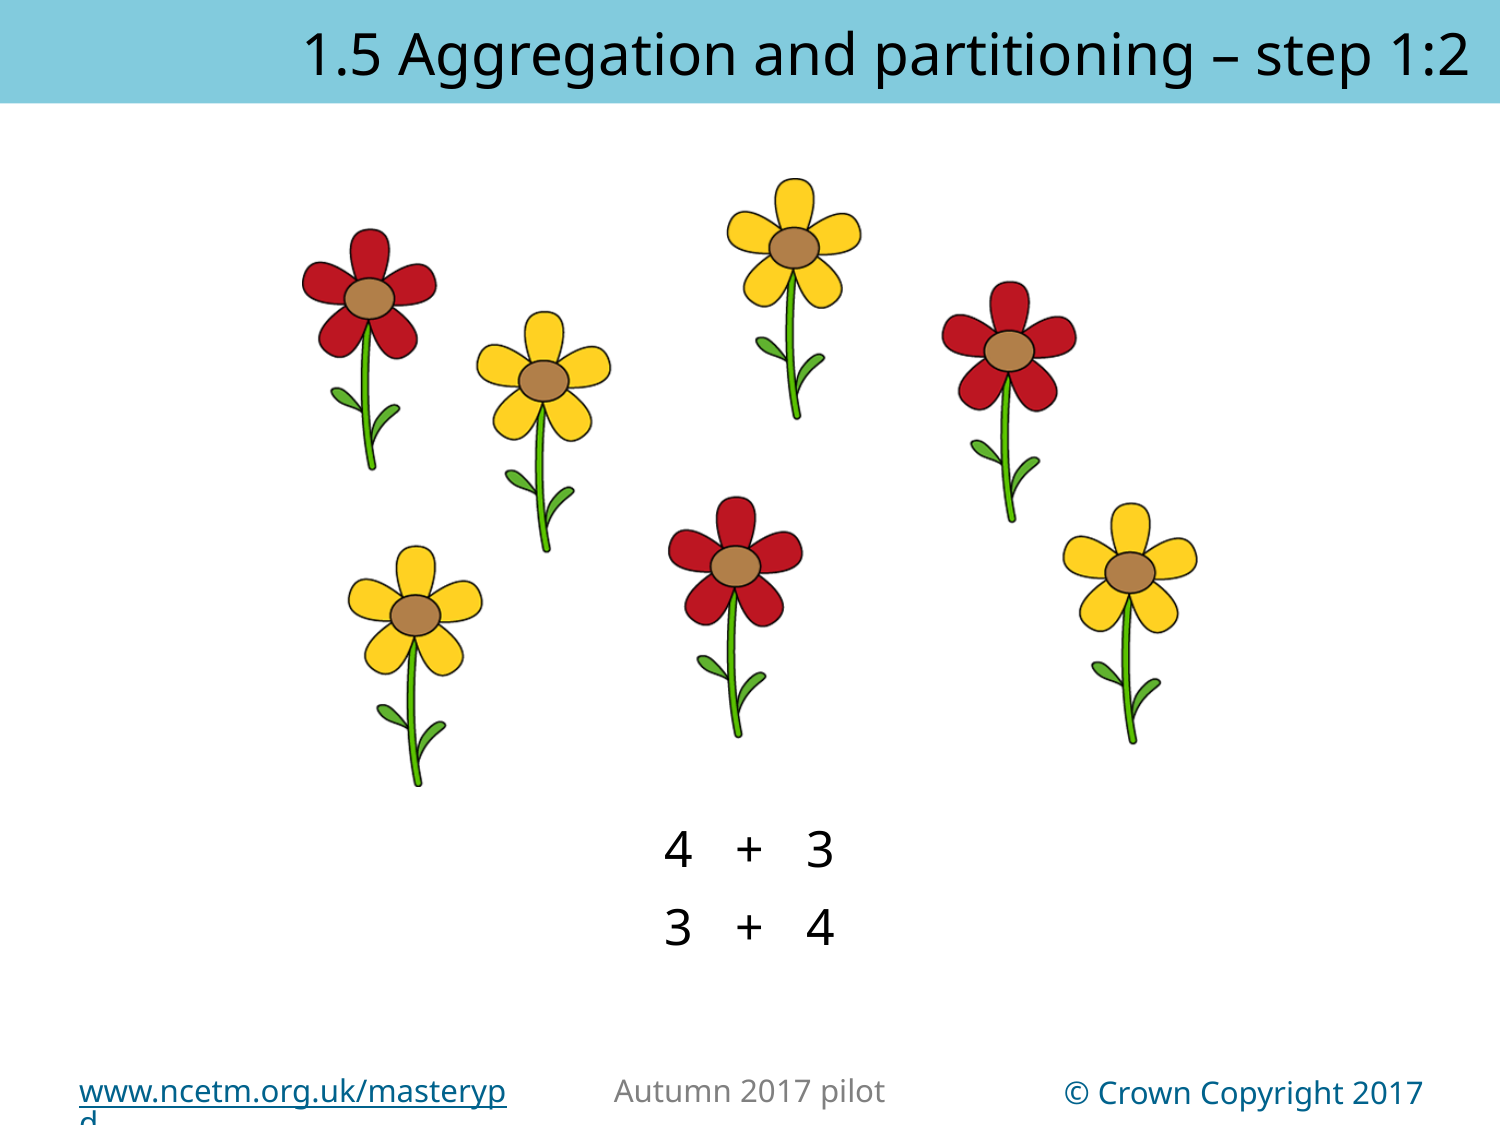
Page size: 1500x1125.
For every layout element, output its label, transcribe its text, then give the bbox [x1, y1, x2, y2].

text_box + [690, 888, 809, 964]
text_box 3 [809, 810, 880, 886]
text_box + [690, 810, 809, 886]
text_box 4 [809, 888, 880, 964]
picture [302, 177, 1198, 788]
list 1.5 Aggregation and partitioning – step 1:2 [0, 0, 1500, 104]
text_box 3 [620, 888, 690, 964]
text_box 4 [620, 810, 690, 886]
